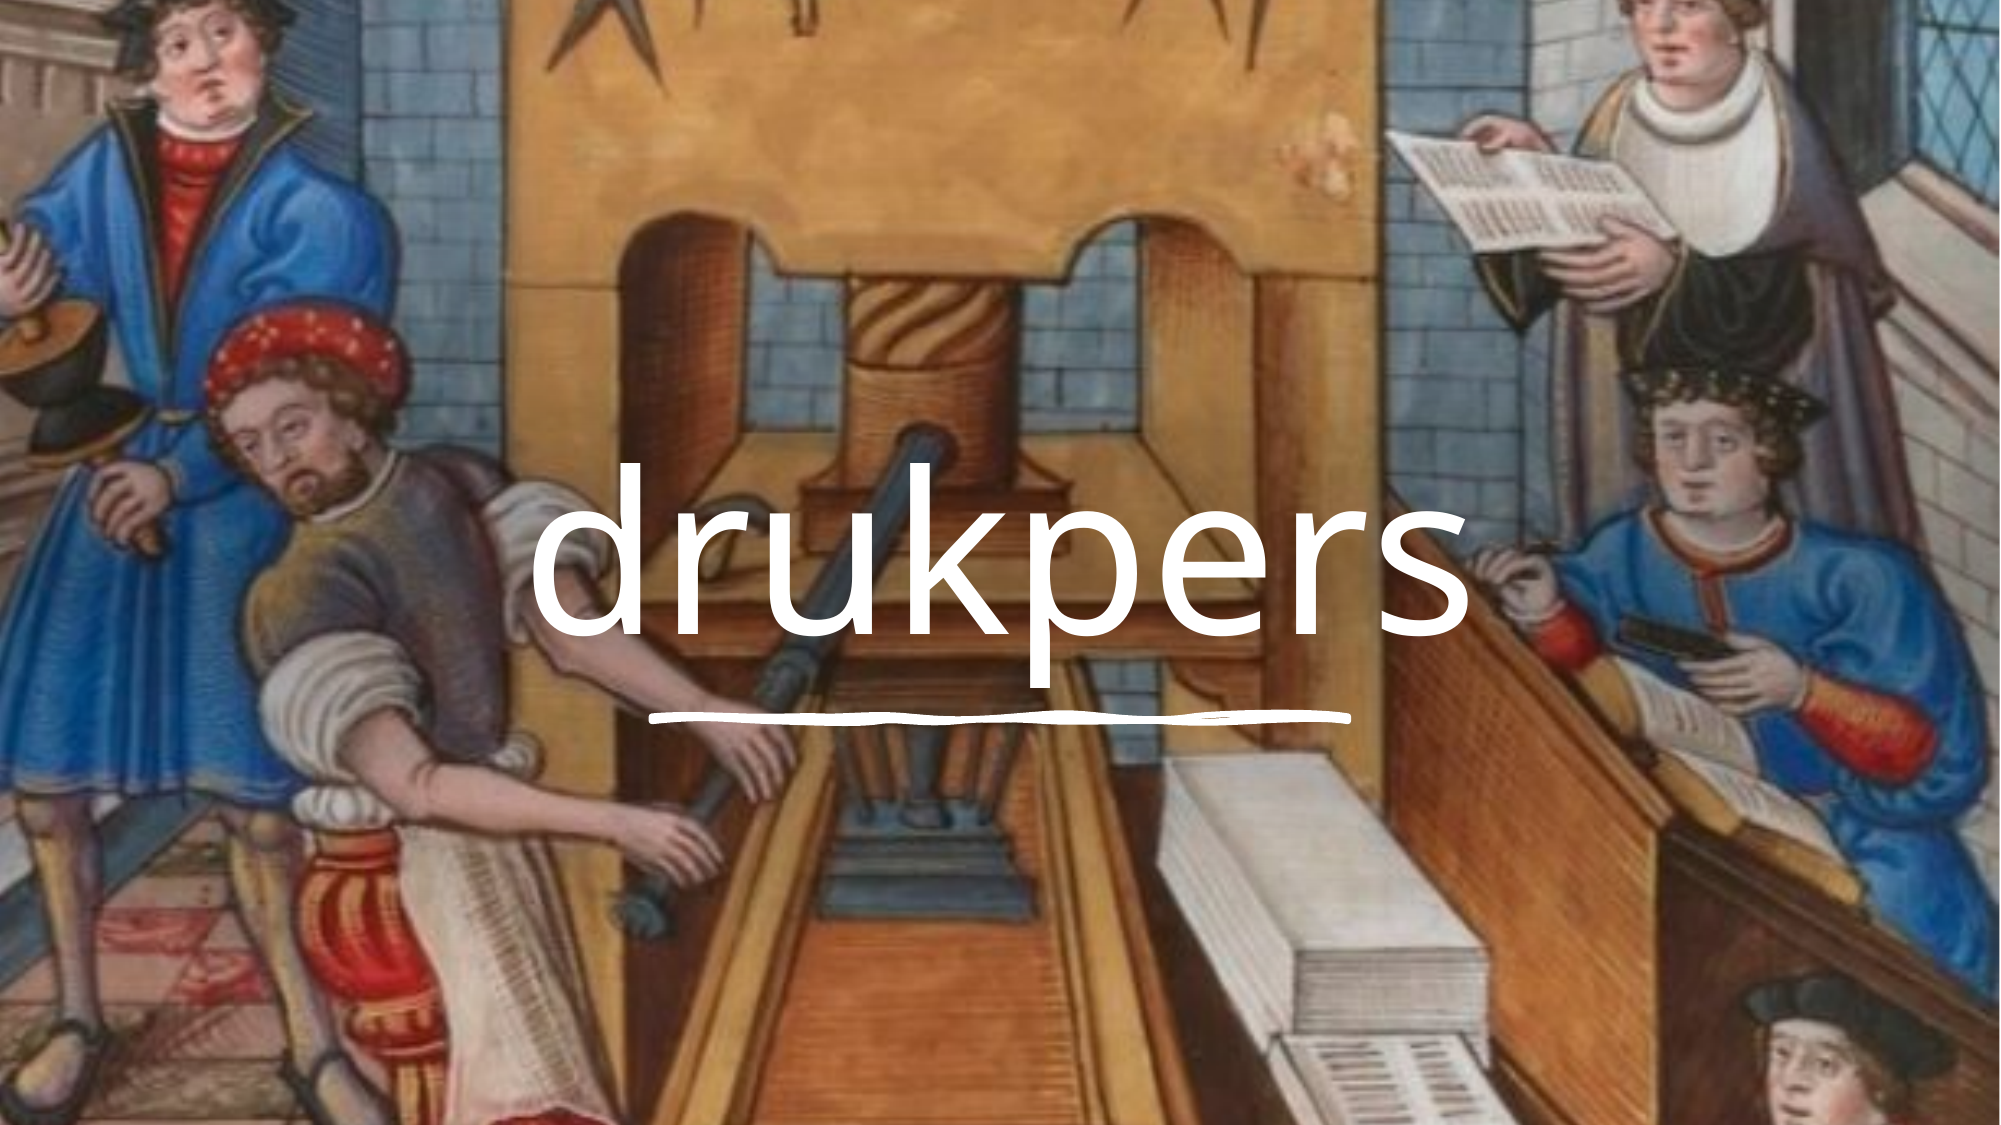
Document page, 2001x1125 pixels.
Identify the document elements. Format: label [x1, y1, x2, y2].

list [0, 0, 2000, 1125]
